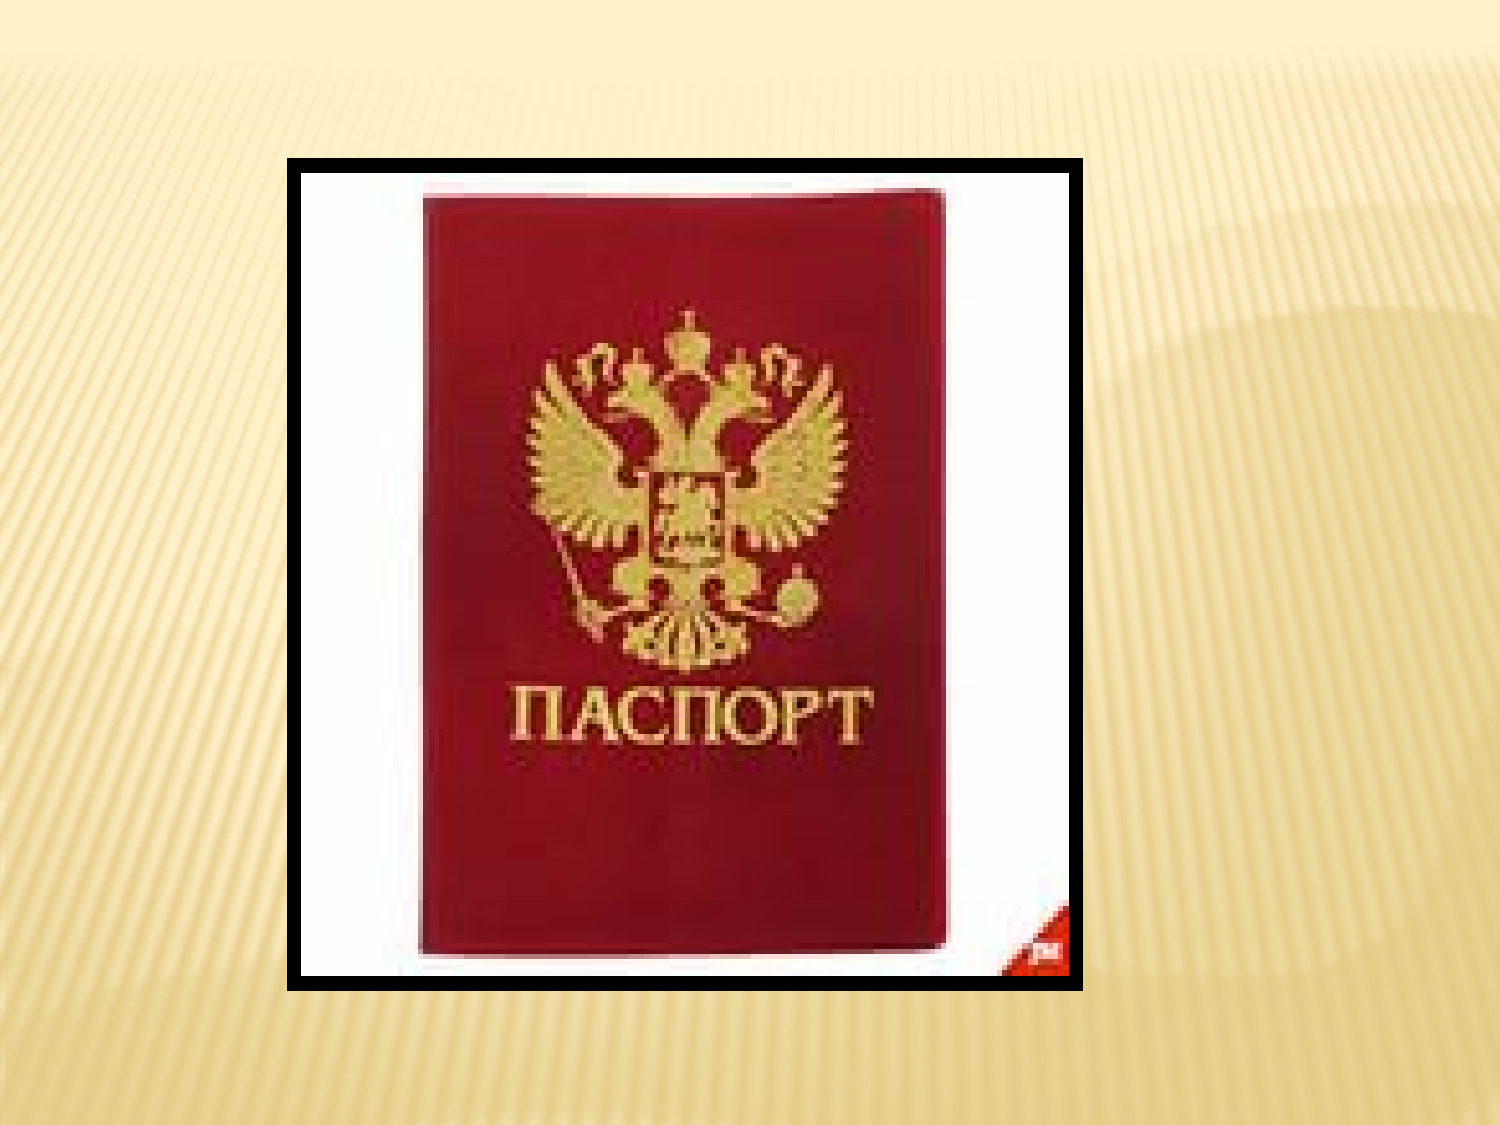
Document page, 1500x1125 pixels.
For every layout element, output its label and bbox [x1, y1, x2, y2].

picture [300, 172, 1070, 977]
